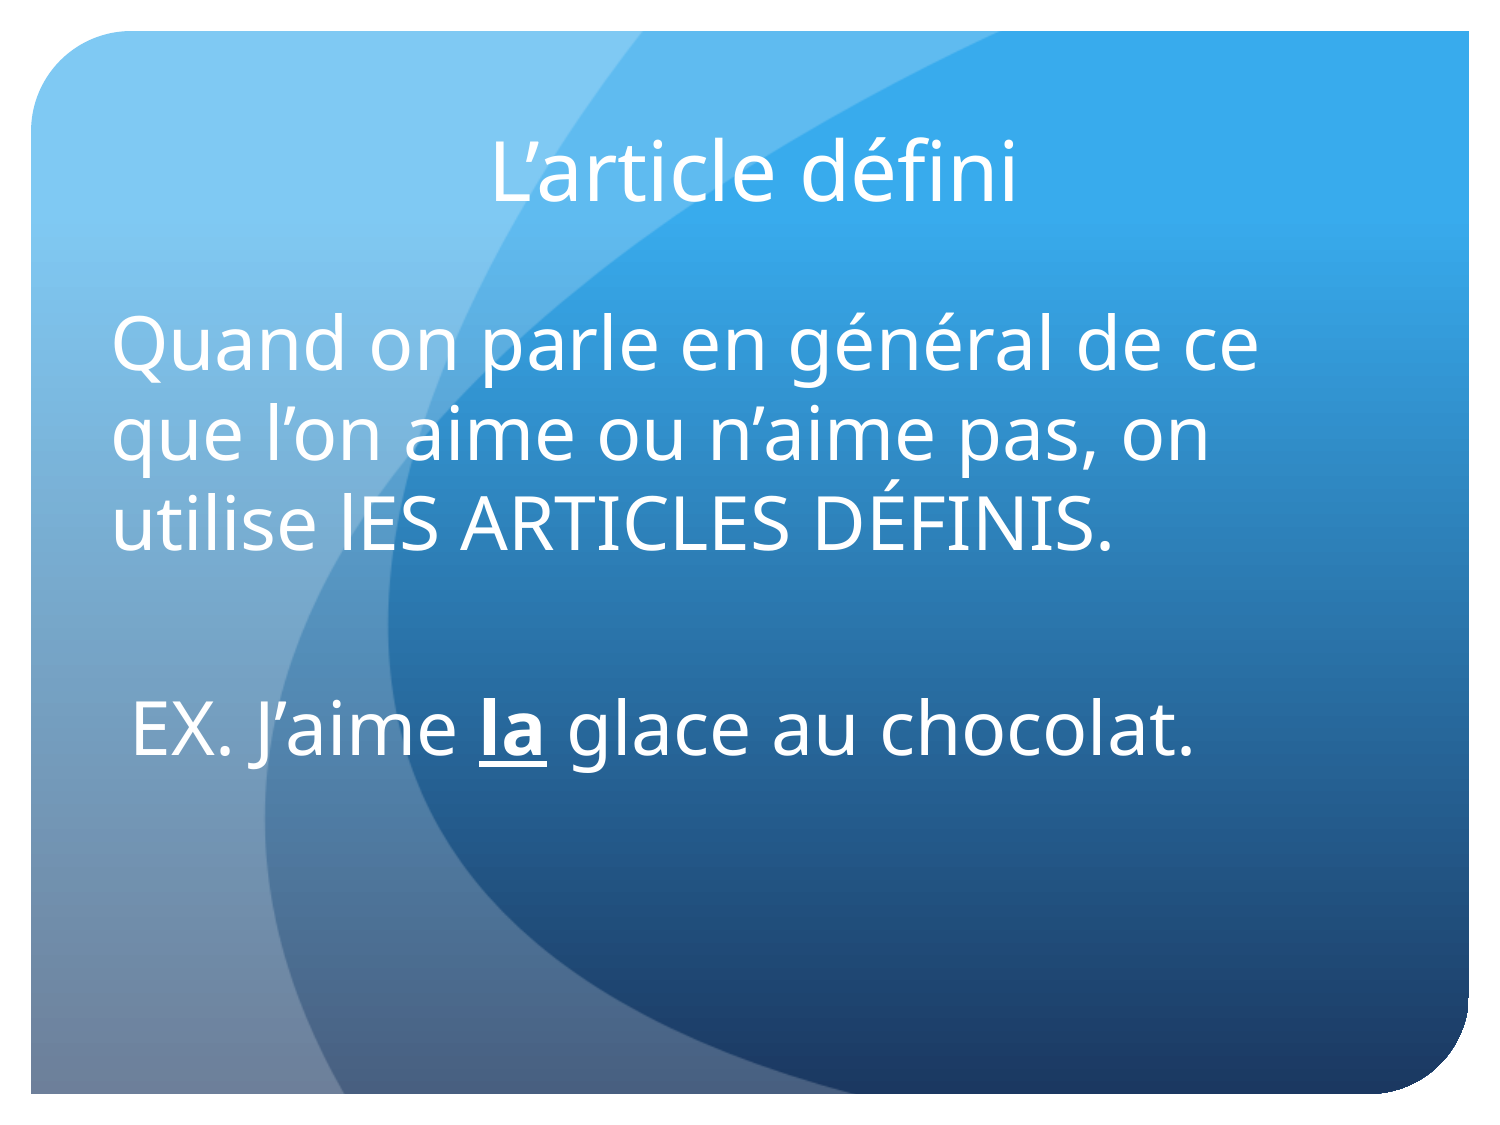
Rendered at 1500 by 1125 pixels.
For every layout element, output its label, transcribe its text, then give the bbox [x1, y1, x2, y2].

picture [25, 30, 1474, 1095]
subtitle Quand on parle en général de ce que l’on aime ou n’aime pas, on utilise lES ARTICLES DÉFINIS. EX. J’aime la glace au chocolat. [94, 288, 1372, 1034]
title L’article défini [70, 36, 1439, 226]
